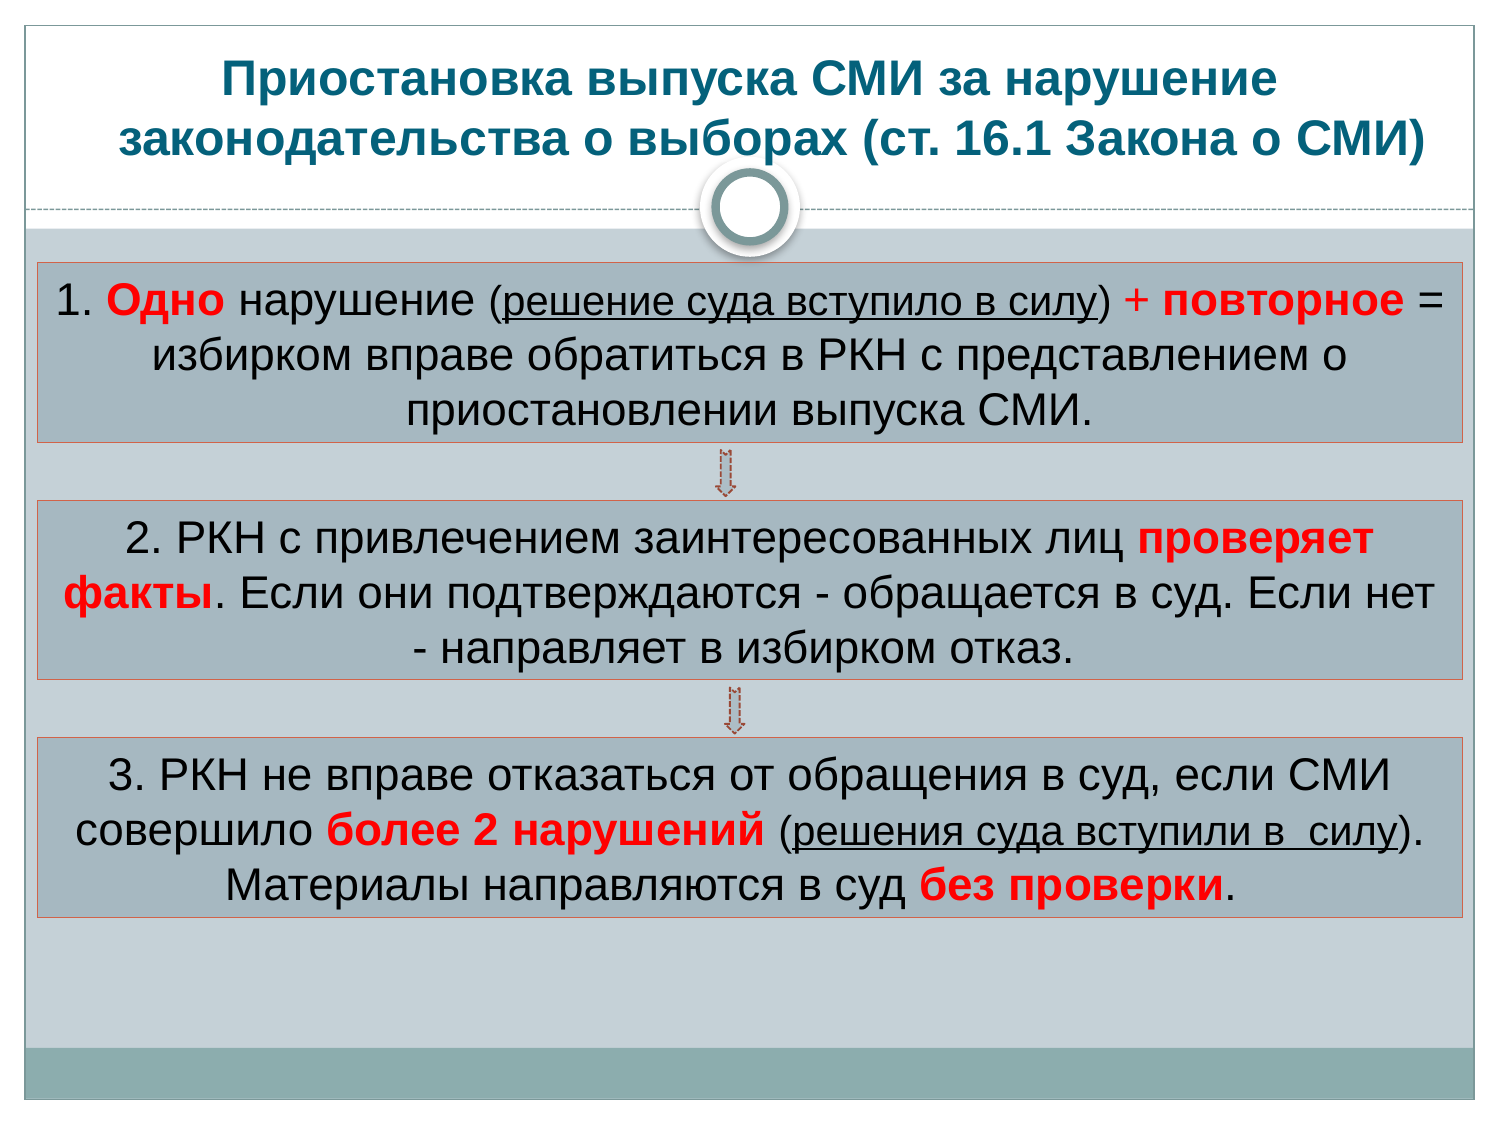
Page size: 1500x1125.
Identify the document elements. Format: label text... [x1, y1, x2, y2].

list Приостановка выпуска СМИ за нарушение законодательства о выборах (ст. 16.1 Закона о СМИ) [37, 37, 1463, 163]
text_box 3. РКН не вправе отказаться от обращения в суд, если СМИ совершило более 2 нарушений (решения суда вступили в силу). Материалы направляются в суд без проверки. [37, 737, 1463, 918]
text_box 2. РКН с привлечением заинтересованных лиц проверяет факты. Если они подтверждаются - обращается в суд. Если нет - направляет в избирком отказ. [37, 500, 1463, 680]
text_box [714, 449, 737, 498]
text_box [724, 686, 746, 735]
text_box 1. Одно нарушение (решение суда вступило в силу) + повторное = избирком вправе обратиться в РКН с представлением о приостановлении выпуска СМИ. [37, 262, 1463, 443]
